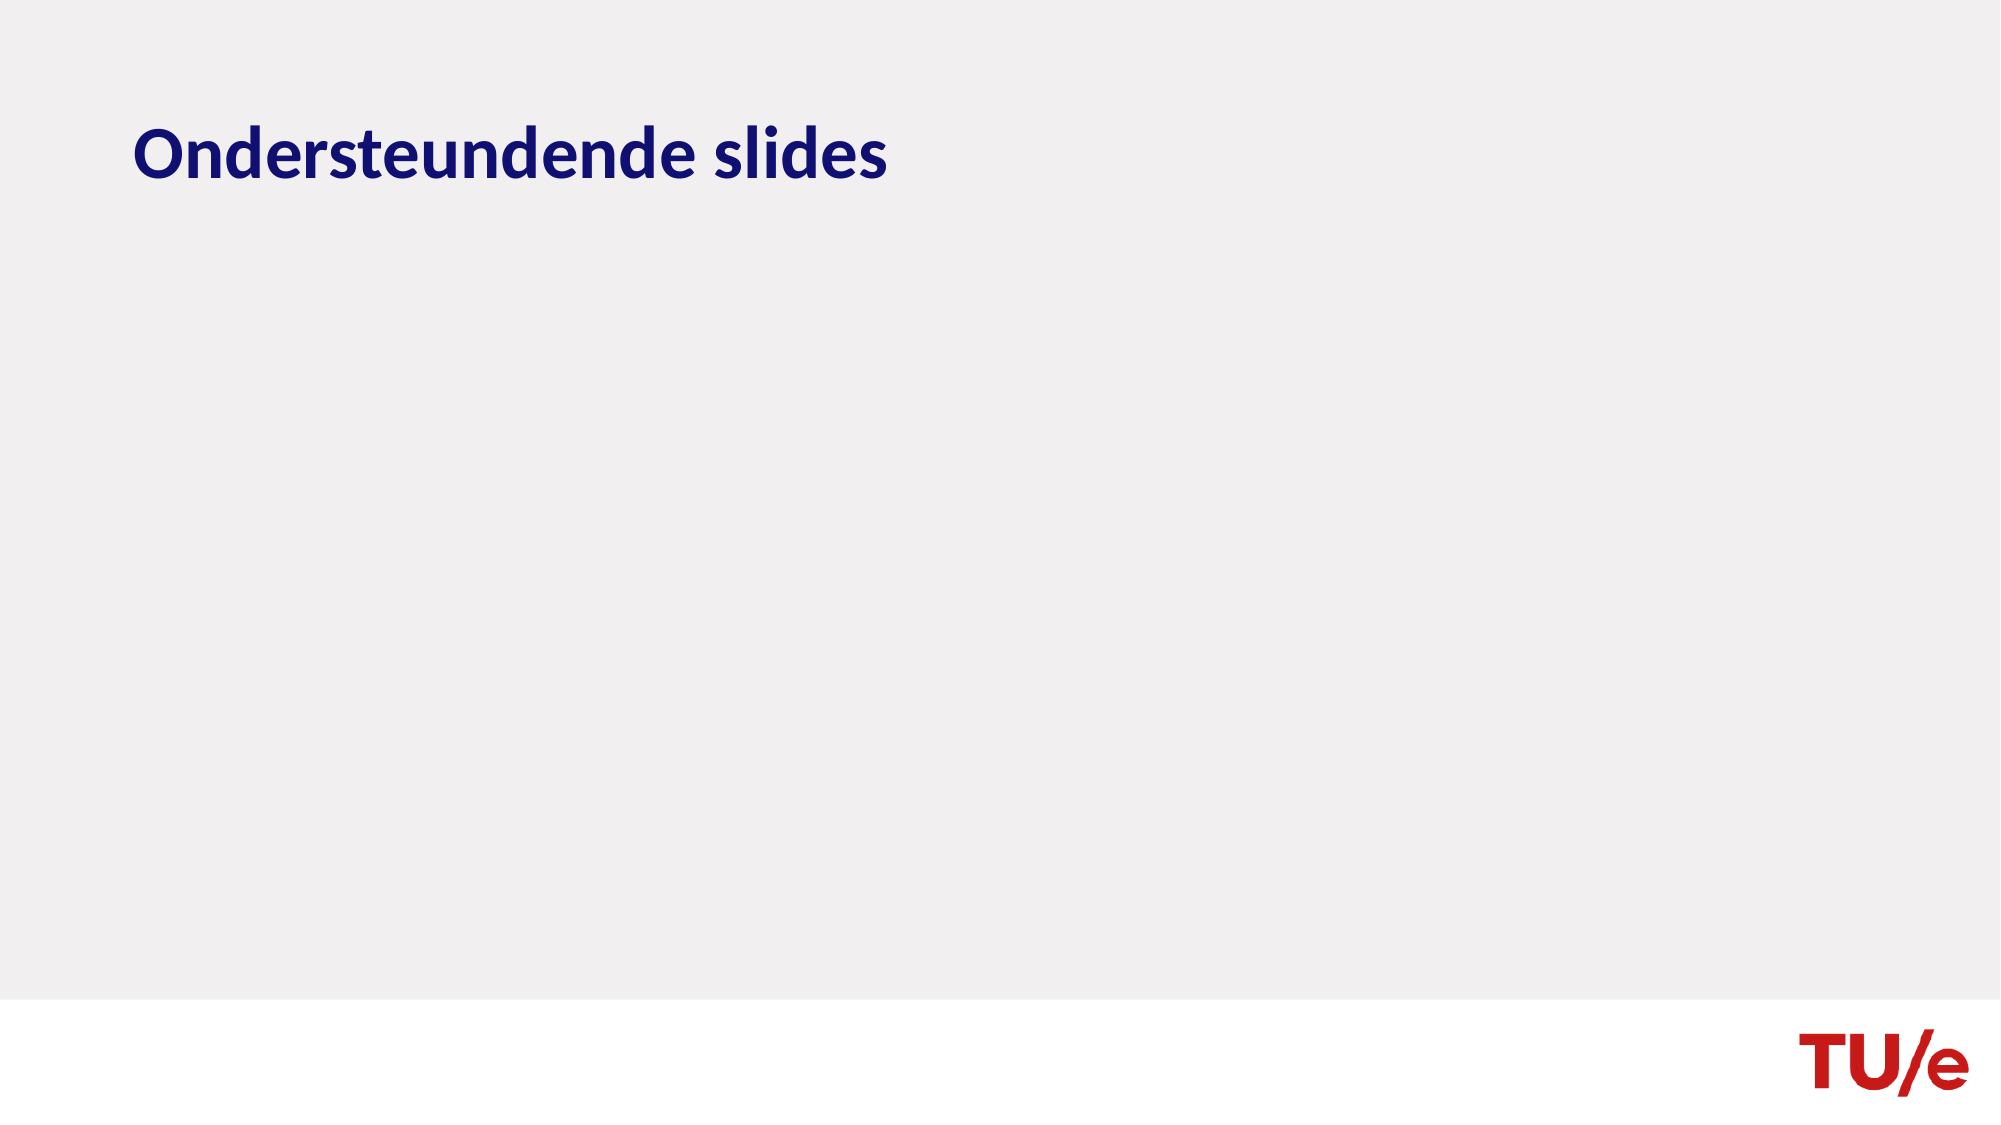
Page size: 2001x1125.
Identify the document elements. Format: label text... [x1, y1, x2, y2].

title Ondersteundende slides [133, 119, 1867, 206]
picture [1782, 1012, 1985, 1113]
